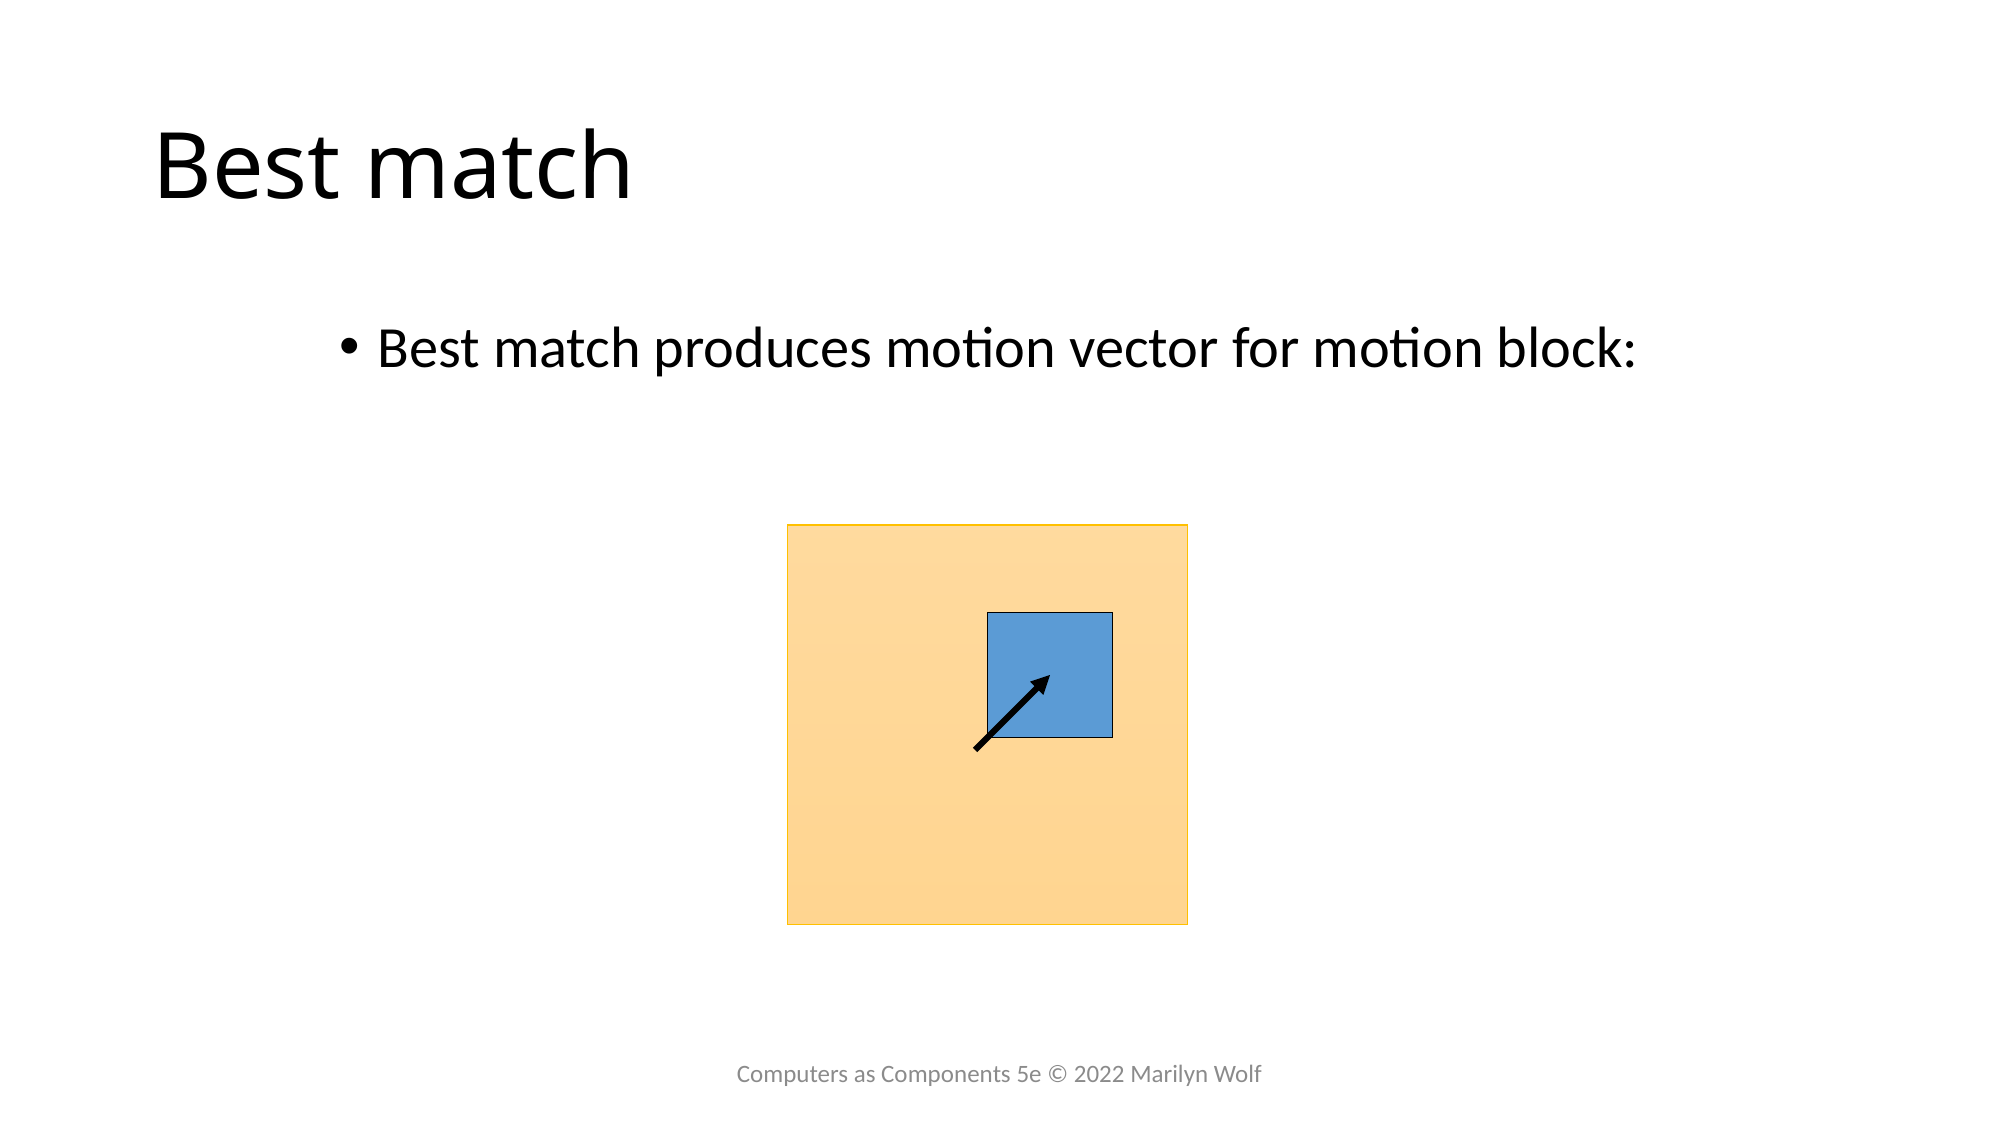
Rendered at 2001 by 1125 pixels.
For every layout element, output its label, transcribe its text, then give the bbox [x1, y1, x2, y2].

text_box [987, 612, 1113, 738]
text_box [974, 675, 1051, 751]
footer Computers as Components 5e © 2022 Marilyn Wolf [662, 1042, 1338, 1103]
title Best match [137, 59, 1863, 278]
list Best match produces motion vector for motion block: [324, 309, 1667, 488]
text_box [787, 524, 1188, 925]
